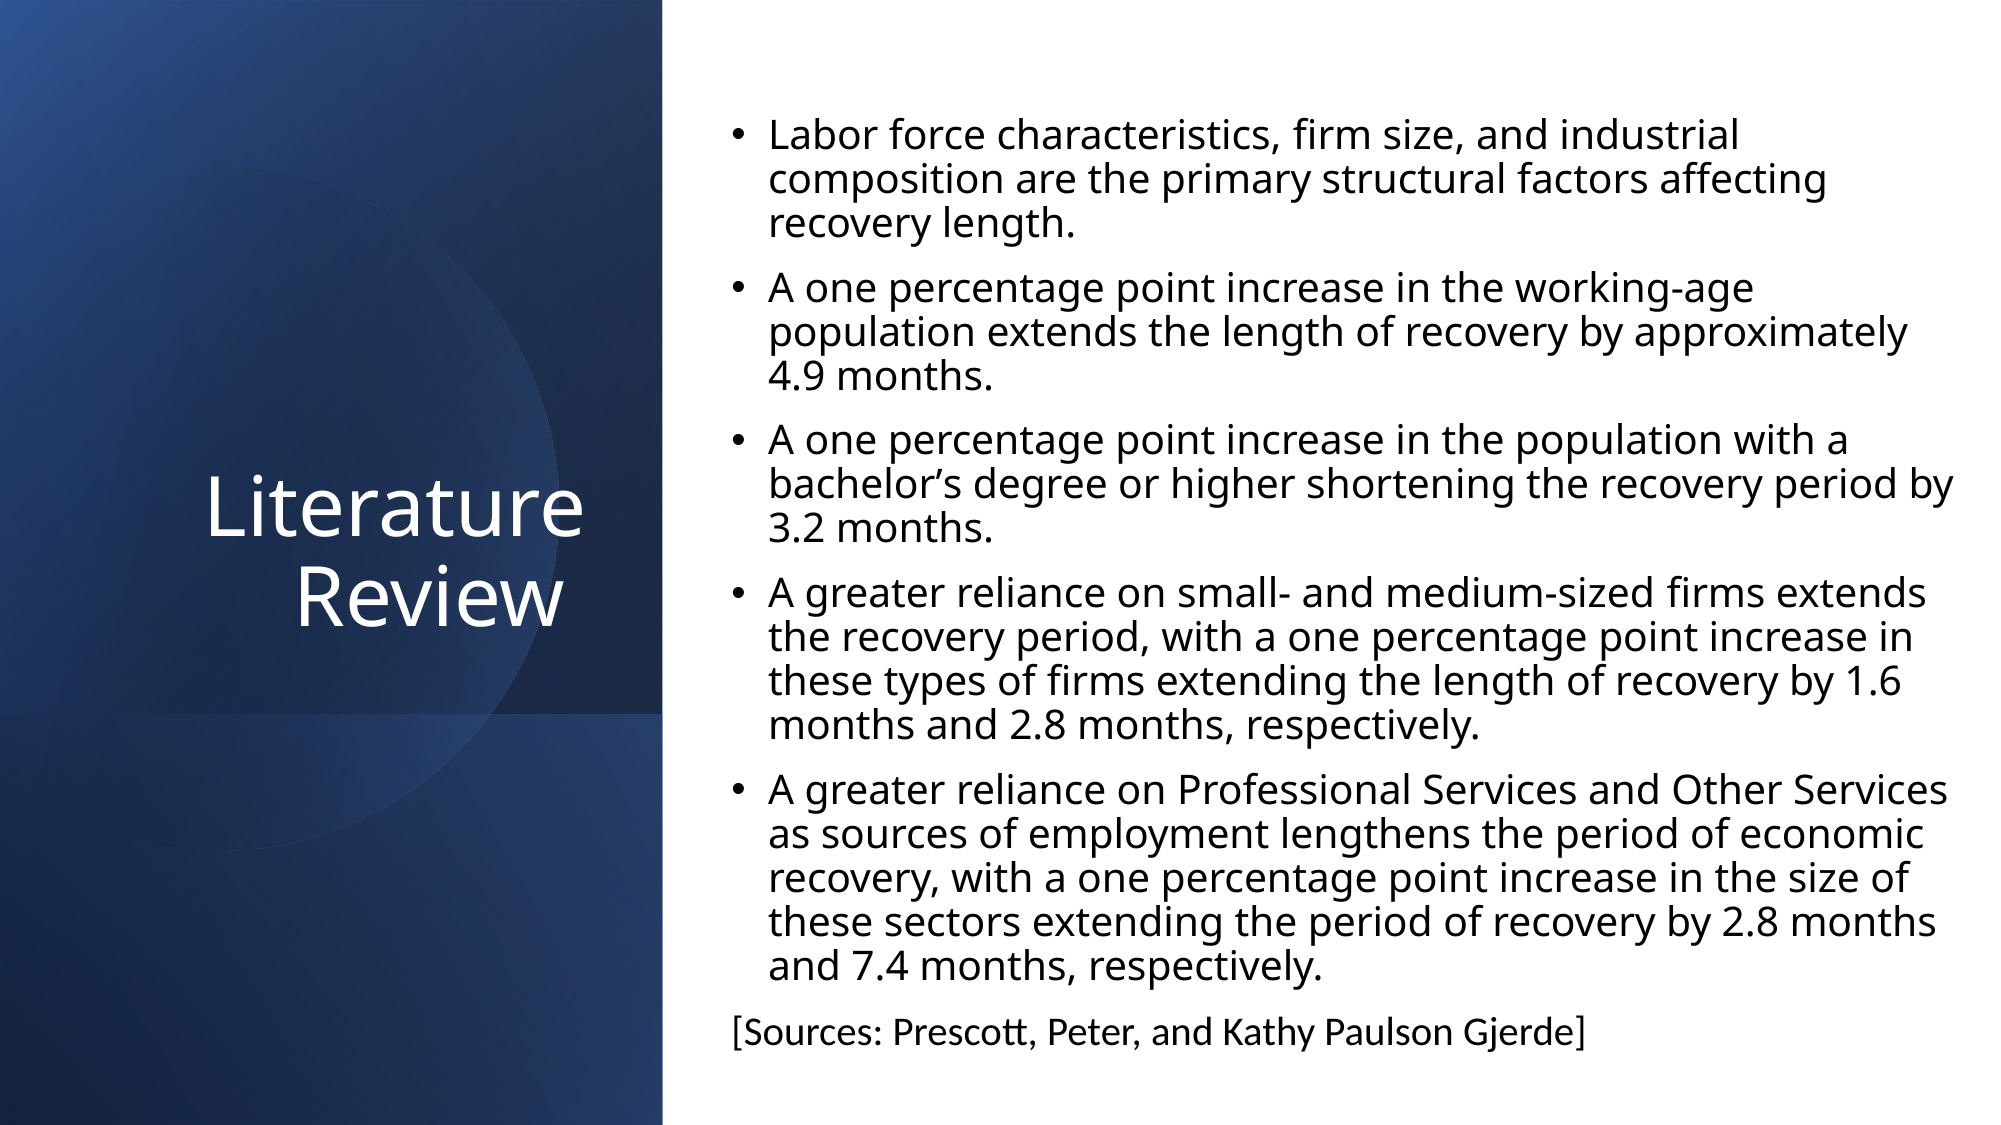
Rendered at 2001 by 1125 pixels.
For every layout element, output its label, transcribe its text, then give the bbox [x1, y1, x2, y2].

title Literature Review [76, 96, 602, 652]
text_box [663, 0, 2000, 1125]
list Labor force characteristics, firm size, and industrial composition are the primary structural factors affecting recovery length. A one percentage point increase in the working-age population extends the length of recovery by approximately 4.9 months. A one percentage point increase in the population with a bachelor’s degree or higher shortening the recovery period by 3.2 months. A greater reliance on small- and medium-sized firms extends the recovery period, with a one percentage point increase in these types of firms extending the length of recovery by 1.6 months and 2.8 months, respectively. A greater reliance on Professional Services and Other Services as sources of employment lengthens the period of economic recovery, with a one percentage point increase in the size of these sectors extending the period of recovery by 2.8 months and 7.4 months, respectively. [Sources: Prescott, Peter, and Kathy Paulson Gjerde] [716, 106, 1981, 1068]
text_box [0, 0, 663, 1124]
